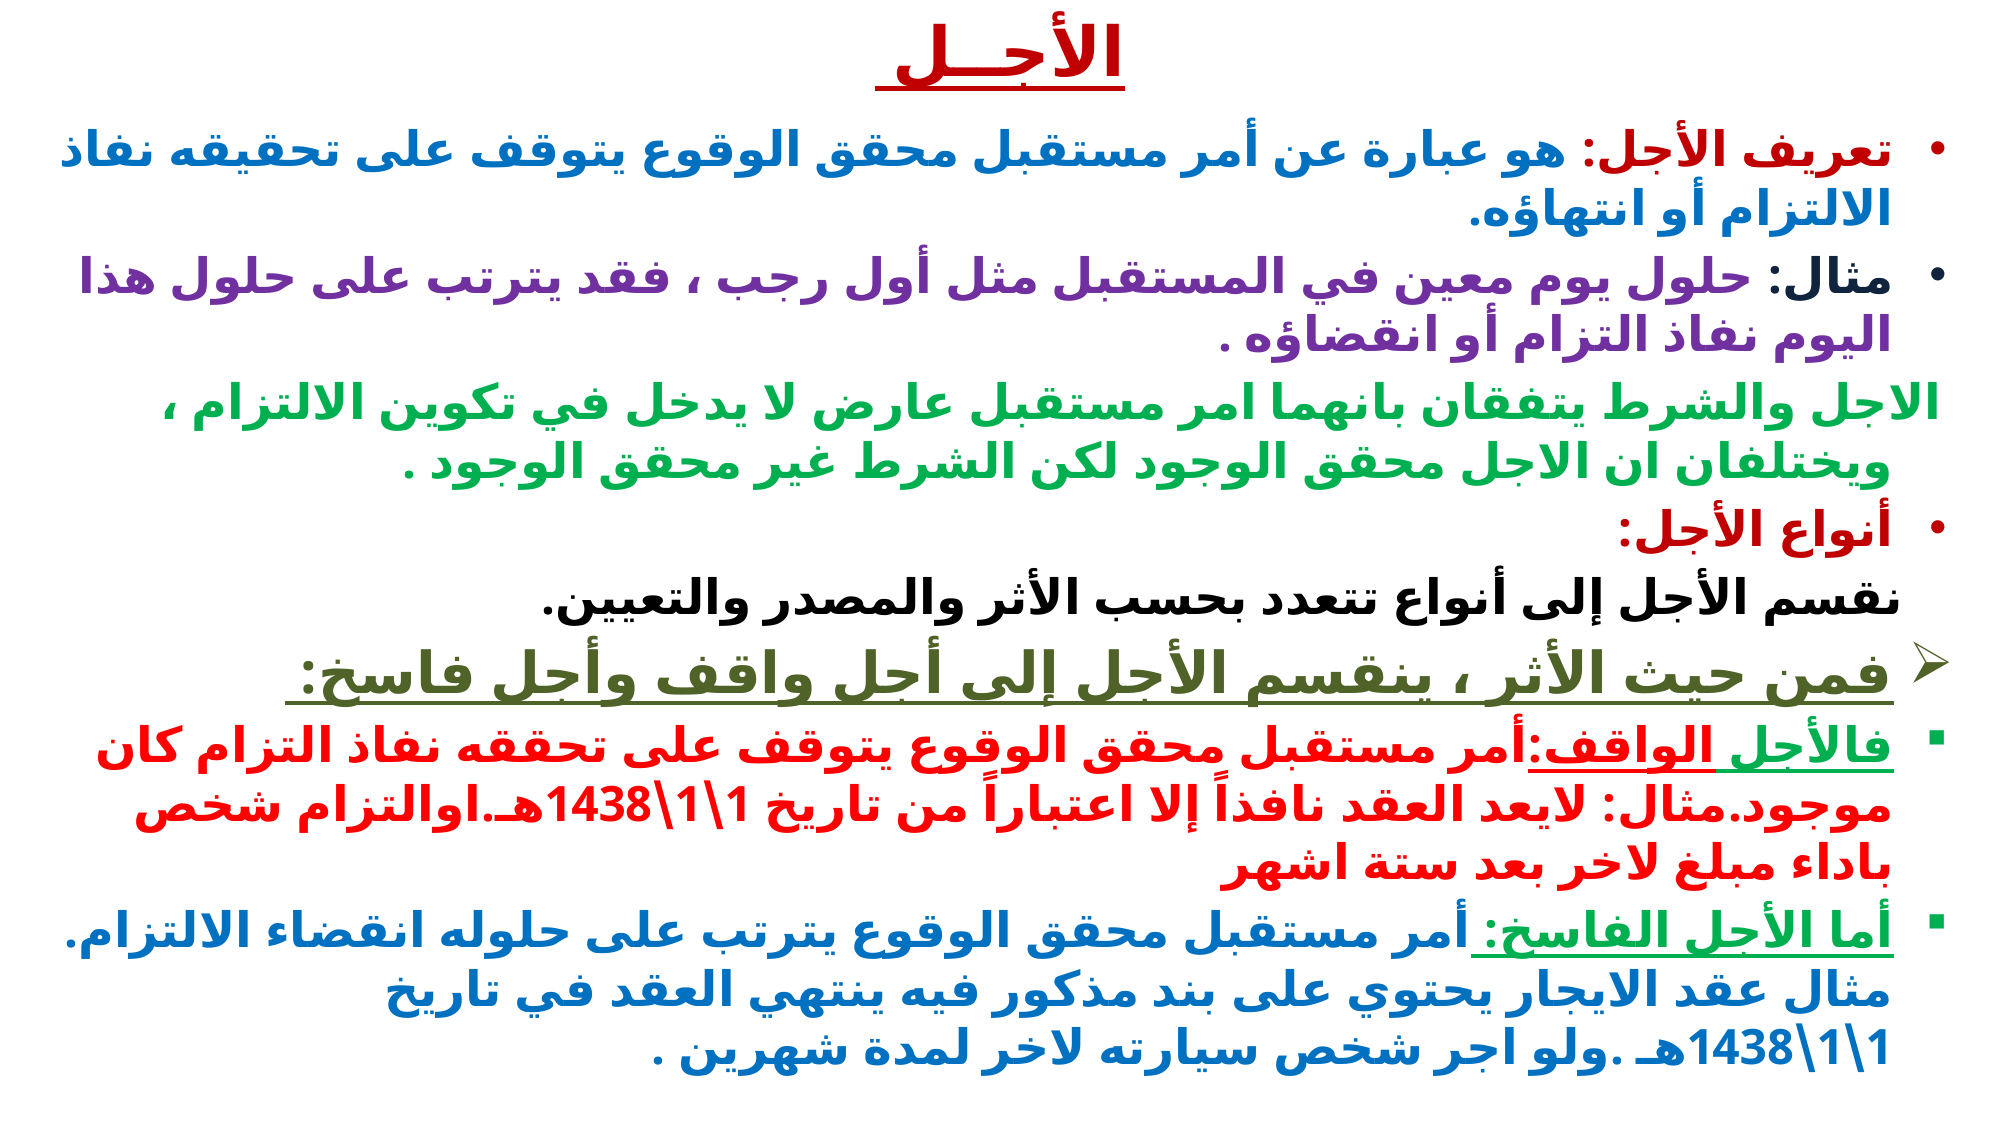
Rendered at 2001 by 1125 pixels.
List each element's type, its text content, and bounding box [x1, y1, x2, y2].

title الأجــل [324, 0, 1675, 98]
list تعريف الأجل: هو عبارة عن أمر مستقبل محقق الوقوع يتوقف على تحقيقه نفاذ الالتزام أو انتهاؤه. مثال: حلول يوم معين في المستقبل مثل أول رجب ، فقد يترتب على حلول هذا اليوم نفاذ التزام أو انقضاؤه . الاجل والشرط يتفقان بانهما امر مستقبل عارض لا يدخل في تكوين الالتزام ، ويختلفان ان الاجل محقق الوجود لكن الشرط غير محقق الوجود . أنواع الأجل: نقسم الأجل إلى أنواع تتعدد بحسب الأثر والمصدر والتعيين. فمن حيث الأثر ، ينقسم الأجل إلى أجل واقف وأجل فاسخ: فالأجل الواقف:أمر مستقبل محقق الوقوع يتوقف على تحققه نفاذ التزام كان موجود.مثال: لايعد العقد نافذاً إلا اعتباراً من تاريخ 1\1\1438هـ.اوالتزام شخص باداء مبلغ لاخر بعد ستة اشهر أما الأجل الفاسخ: أمر مستقبل محقق الوقوع يترتب على حلوله انقضاء الالتزام. مثال عقد الايجار يحتوي على بند مذكور فيه ينتهي العقد في تاريخ 1\1\1438هـ .ولو اجر شخص سيارته لاخر لمدة شهرين . [34, 110, 1957, 1094]
